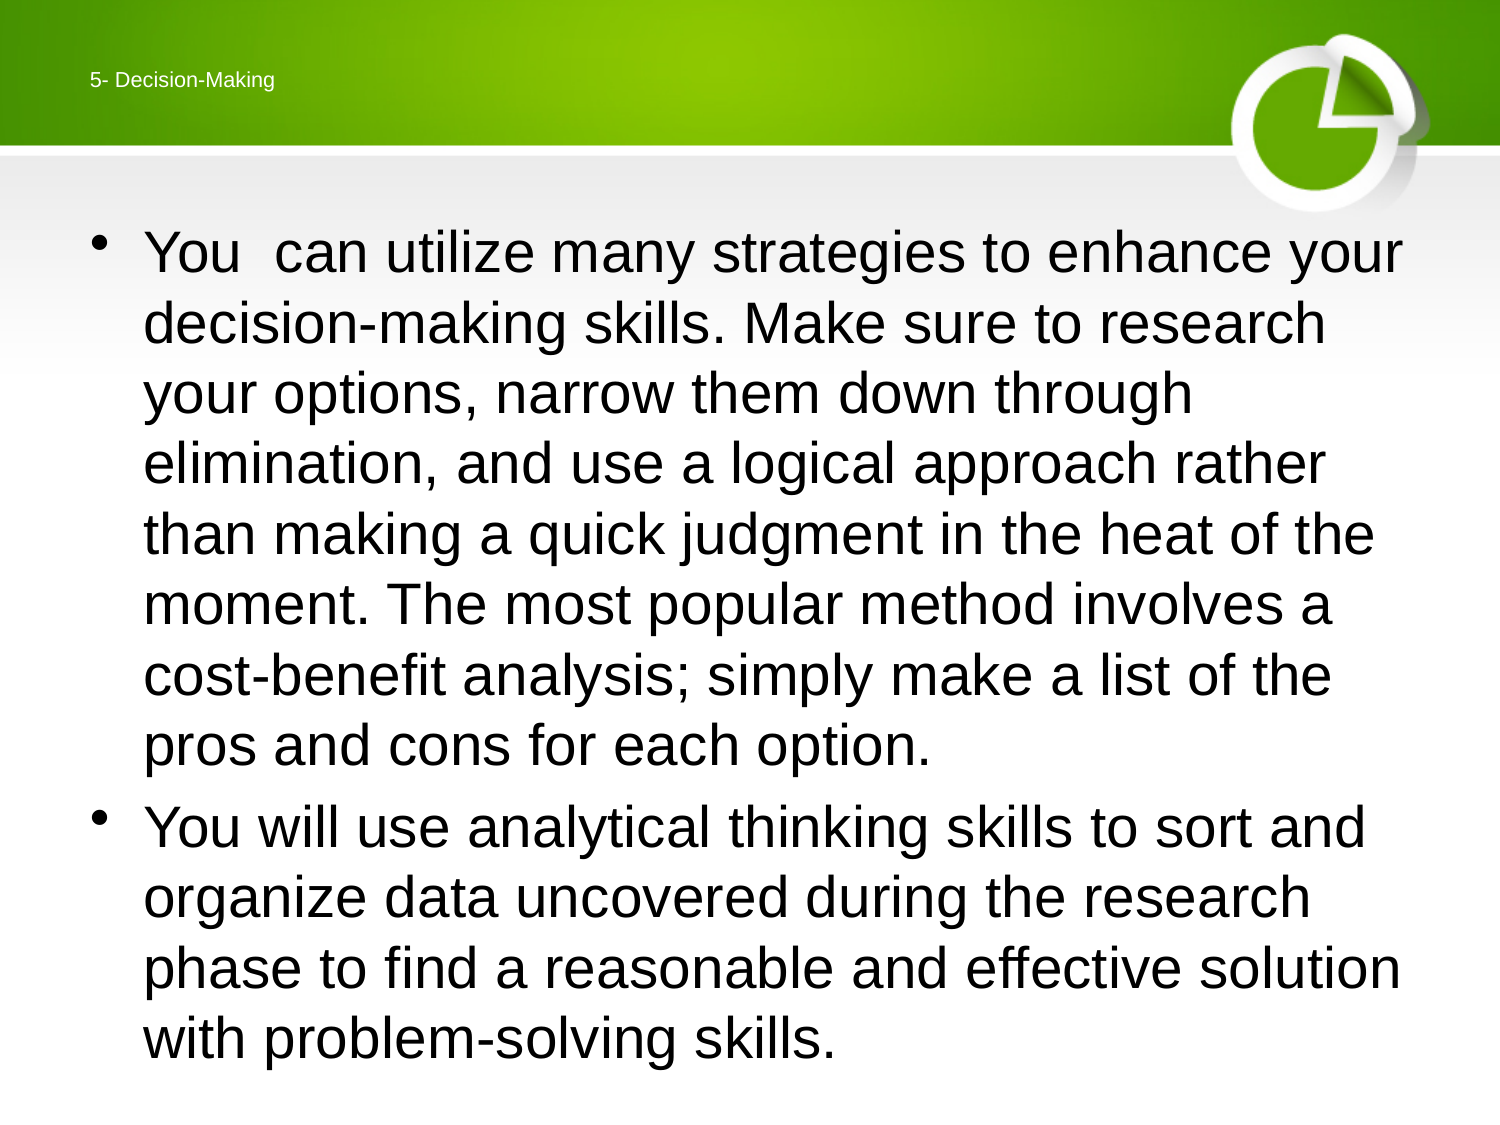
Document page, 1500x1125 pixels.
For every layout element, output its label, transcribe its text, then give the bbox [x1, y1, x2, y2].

picture [0, 0, 1500, 1125]
list You can utilize many strategies to enhance your decision-making skills. Make sure to research your options, narrow them down through elimination, and use a logical approach rather than making a quick judgment in the heat of the moment. The most popular method involves a cost-benefit analysis; simply make a list of the pros and cons for each option. You will use analytical thinking skills to sort and organize data uncovered during the research phase to find a reasonable and effective solution with problem-solving skills. [74, 206, 1426, 1091]
title 5- Decision-Making [74, 30, 1426, 127]
